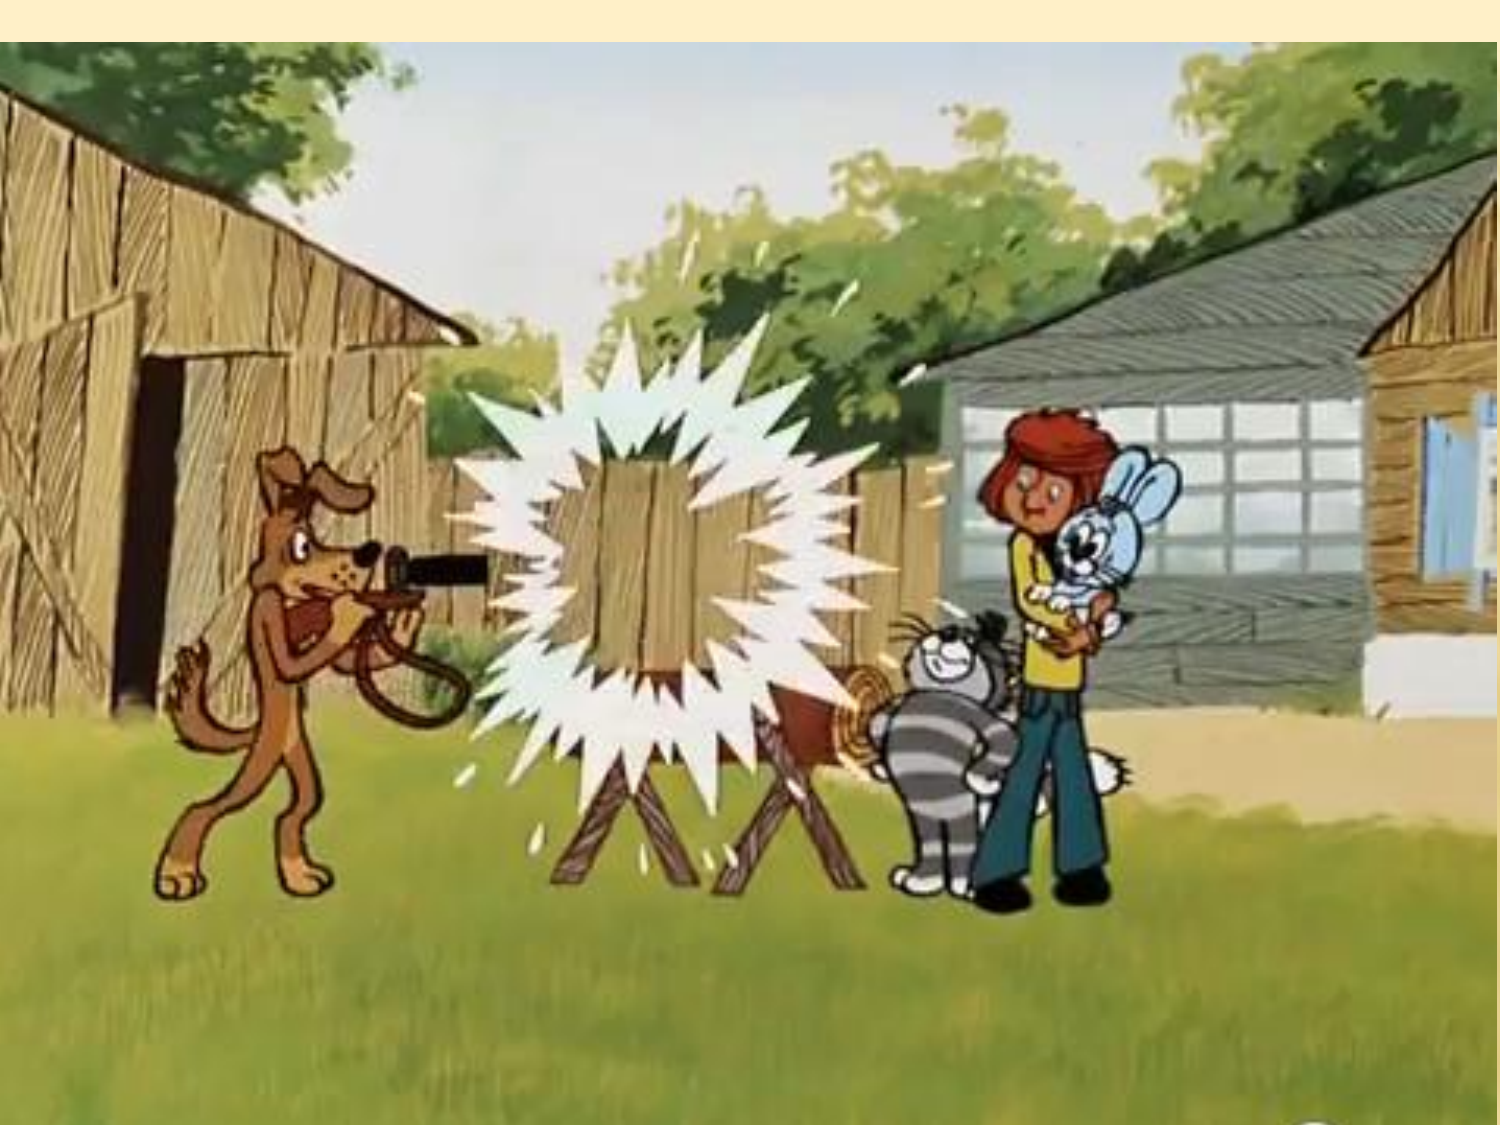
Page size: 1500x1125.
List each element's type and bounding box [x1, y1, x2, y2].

list [0, 42, 1497, 1125]
